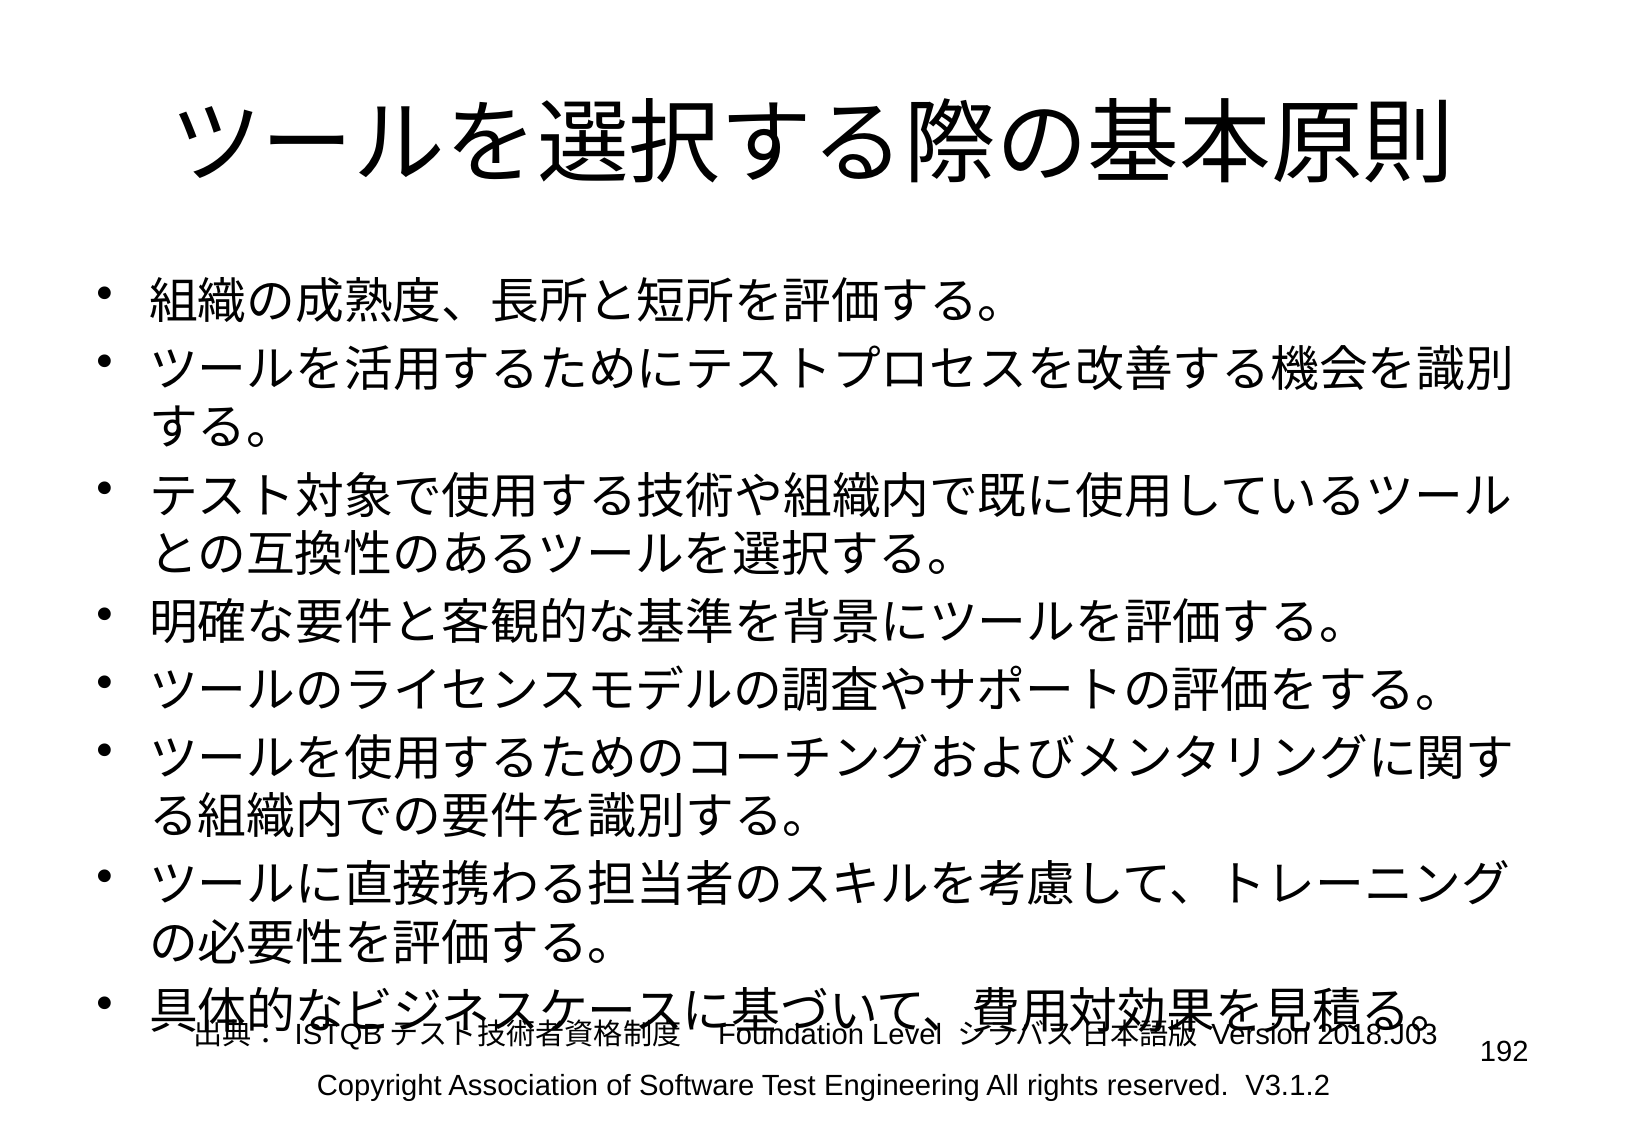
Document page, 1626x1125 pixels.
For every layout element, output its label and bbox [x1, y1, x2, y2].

title [80, 44, 1544, 233]
footer [233, 1058, 1416, 1103]
text_box [51, 1008, 1580, 1058]
list [80, 262, 1544, 1008]
slide_number [1416, 1058, 1544, 1103]
